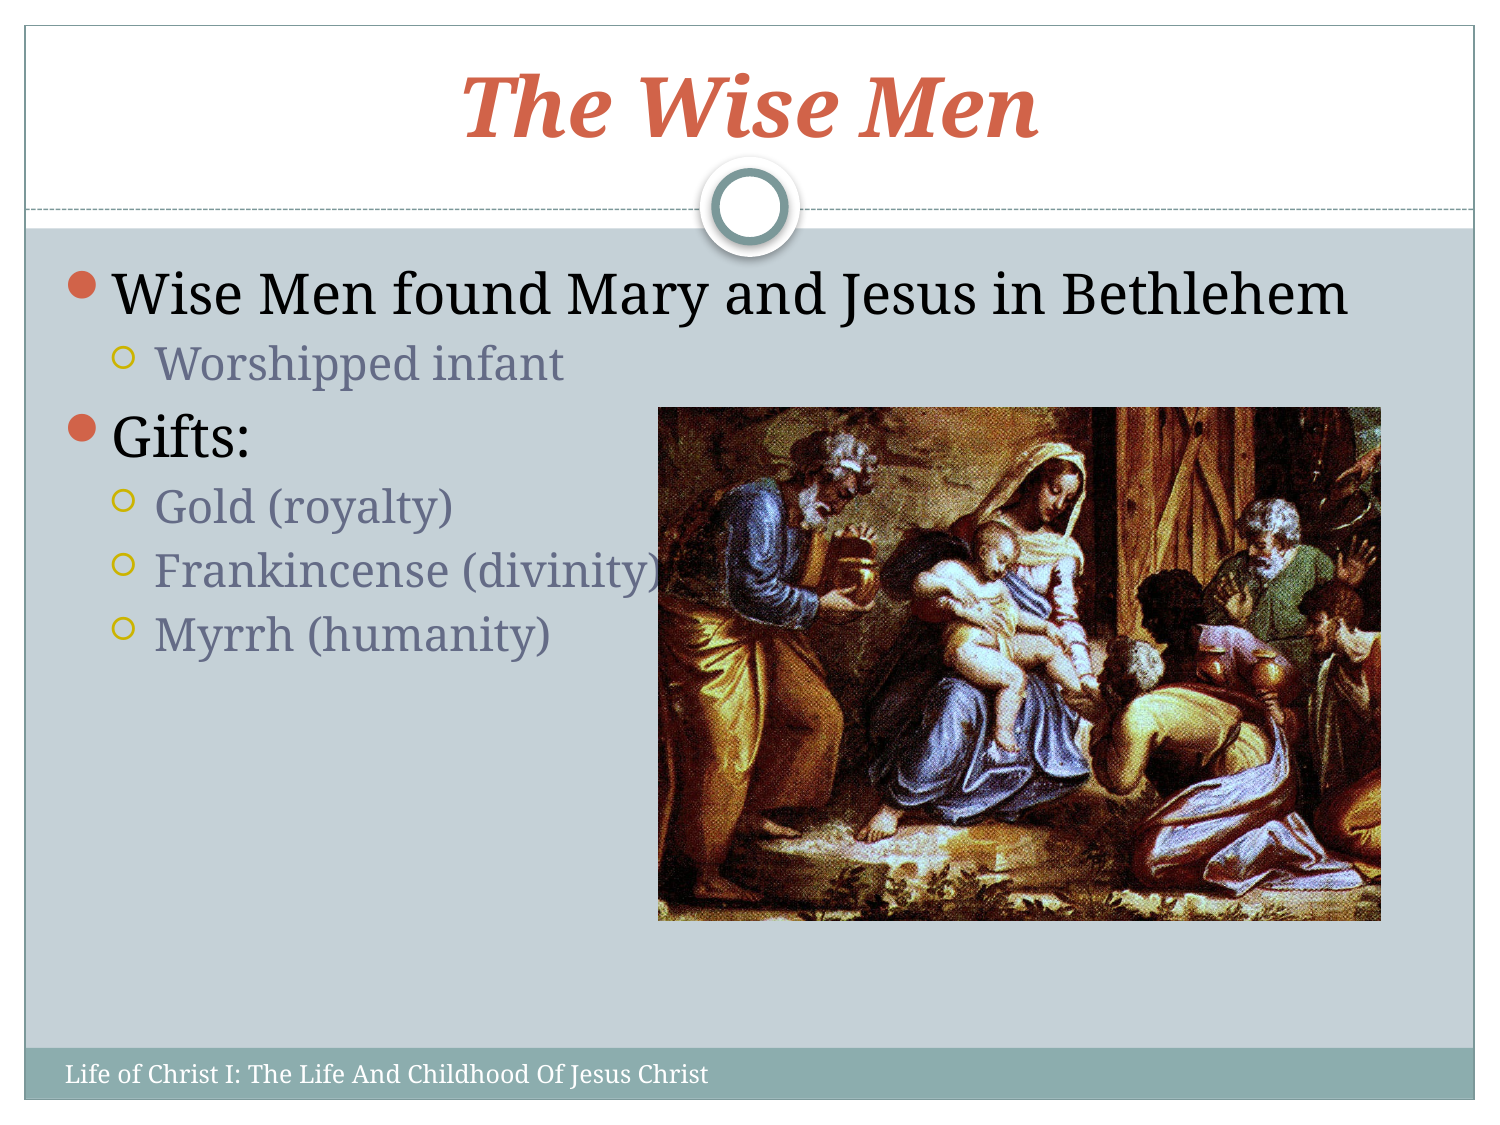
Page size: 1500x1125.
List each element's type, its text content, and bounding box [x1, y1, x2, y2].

list Wise Men found Mary and Jesus in Bethlehem Worshipped infant Gifts: Gold (royalty) Frankincense (divinity) Myrrh (humanity) [49, 250, 1445, 1001]
title The Wise Men [49, 37, 1450, 162]
picture [658, 406, 1381, 921]
footer Life of Christ I: The Life And Childhood Of Jesus Christ [50, 1051, 866, 1112]
